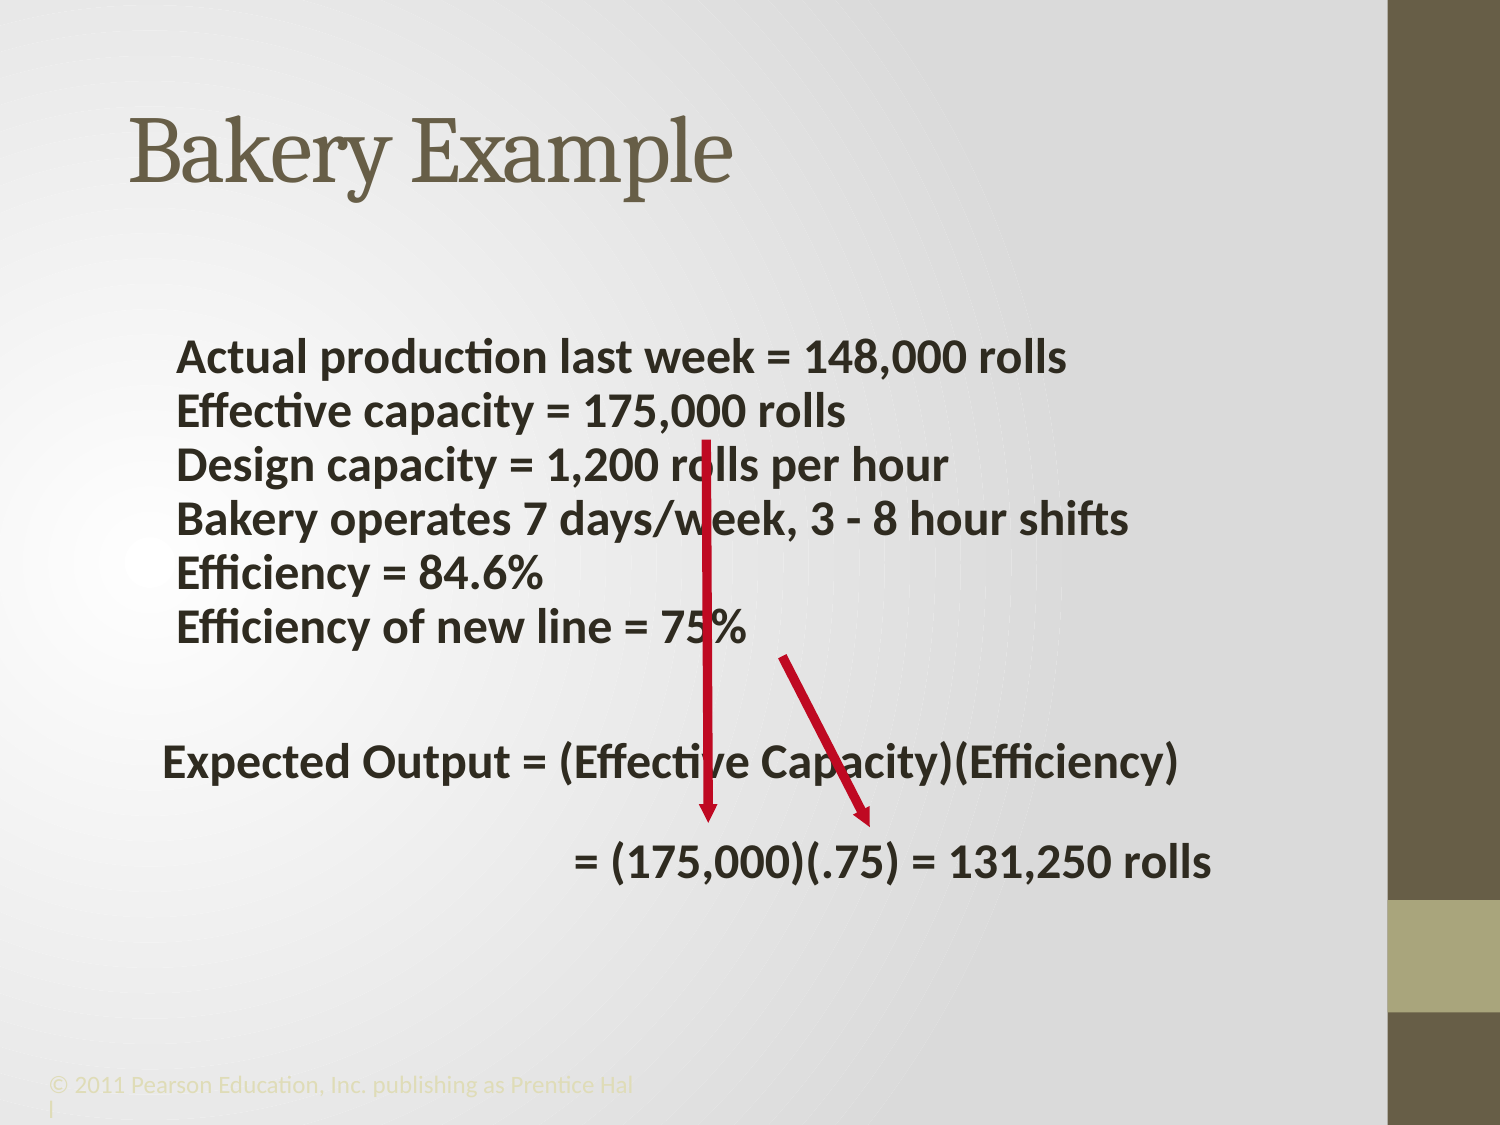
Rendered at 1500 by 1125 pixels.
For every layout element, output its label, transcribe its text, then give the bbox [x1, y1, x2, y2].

footer © 2011 Pearson Education, Inc. publishing as Prentice Hall [33, 1061, 655, 1105]
text_box Actual production last week = 148,000 rolls Effective capacity = 175,000 rolls Design capacity = 1,200 rolls per hour Bakery operates 7 days/week, 3 - 8 hour shifts Efficiency = 84.6% Efficiency of new line = 75% [161, 323, 1145, 662]
text_box Expected Output = (Effective Capacity)(Efficiency) [882, 721, 1195, 796]
title Bakery Example [112, 71, 1388, 218]
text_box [705, 439, 871, 828]
text_box Expected Output = (Effective Capacity)(Efficiency) [147, 721, 703, 796]
text_box = (175,000)(.75) = 131,250 rolls [559, 821, 1228, 896]
